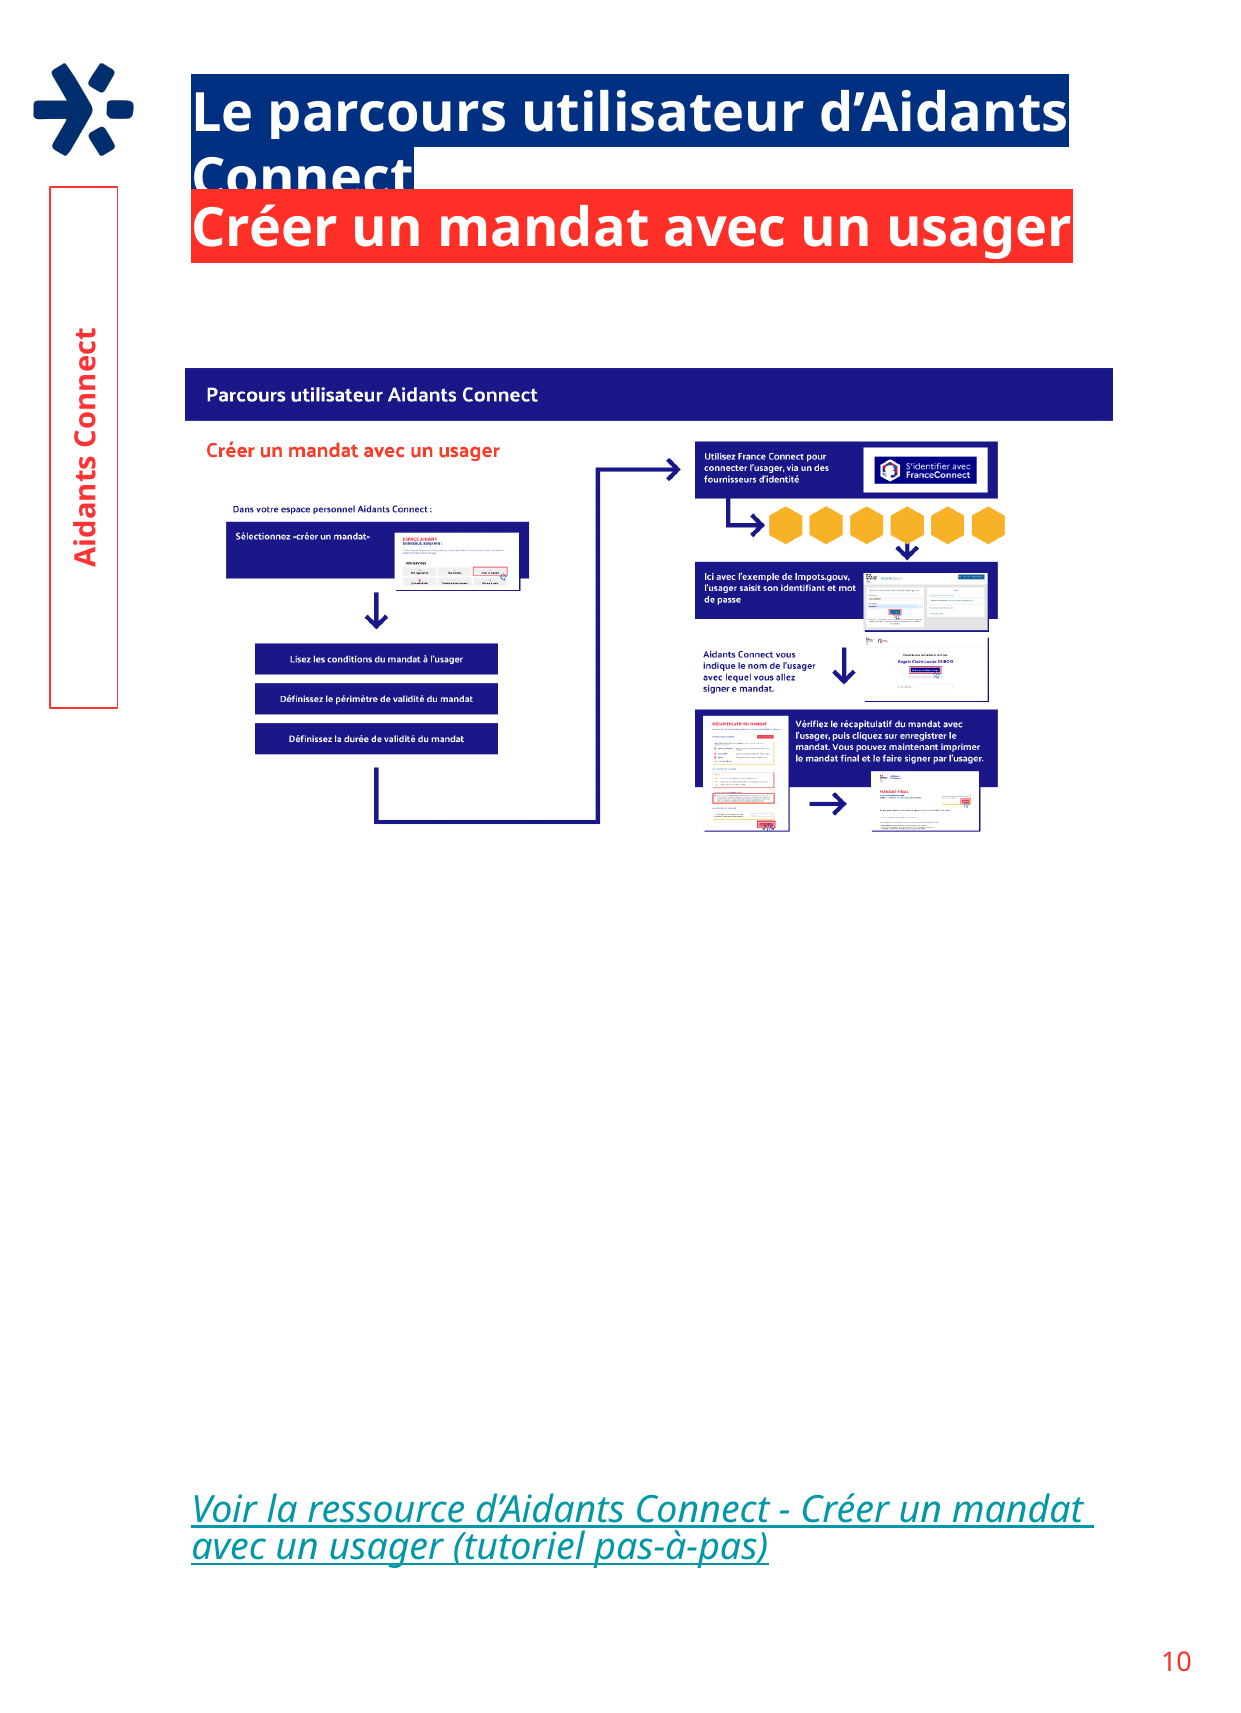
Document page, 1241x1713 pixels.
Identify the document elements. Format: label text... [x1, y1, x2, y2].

picture [32, 61, 135, 157]
text_box Aidants Connect [49, 187, 118, 709]
picture [185, 367, 1113, 890]
slide_number ‹#› [1136, 1621, 1211, 1705]
text_box Créer un mandat avec un usager [185, 187, 1115, 264]
text_box Voir la ressource d’Aidants Connect - Créer un mandat avec un usager (tutoriel pas-à-pas) [185, 1479, 1115, 1542]
text_box Le parcours utilisateur d’Aidants Connect [185, 71, 1241, 213]
